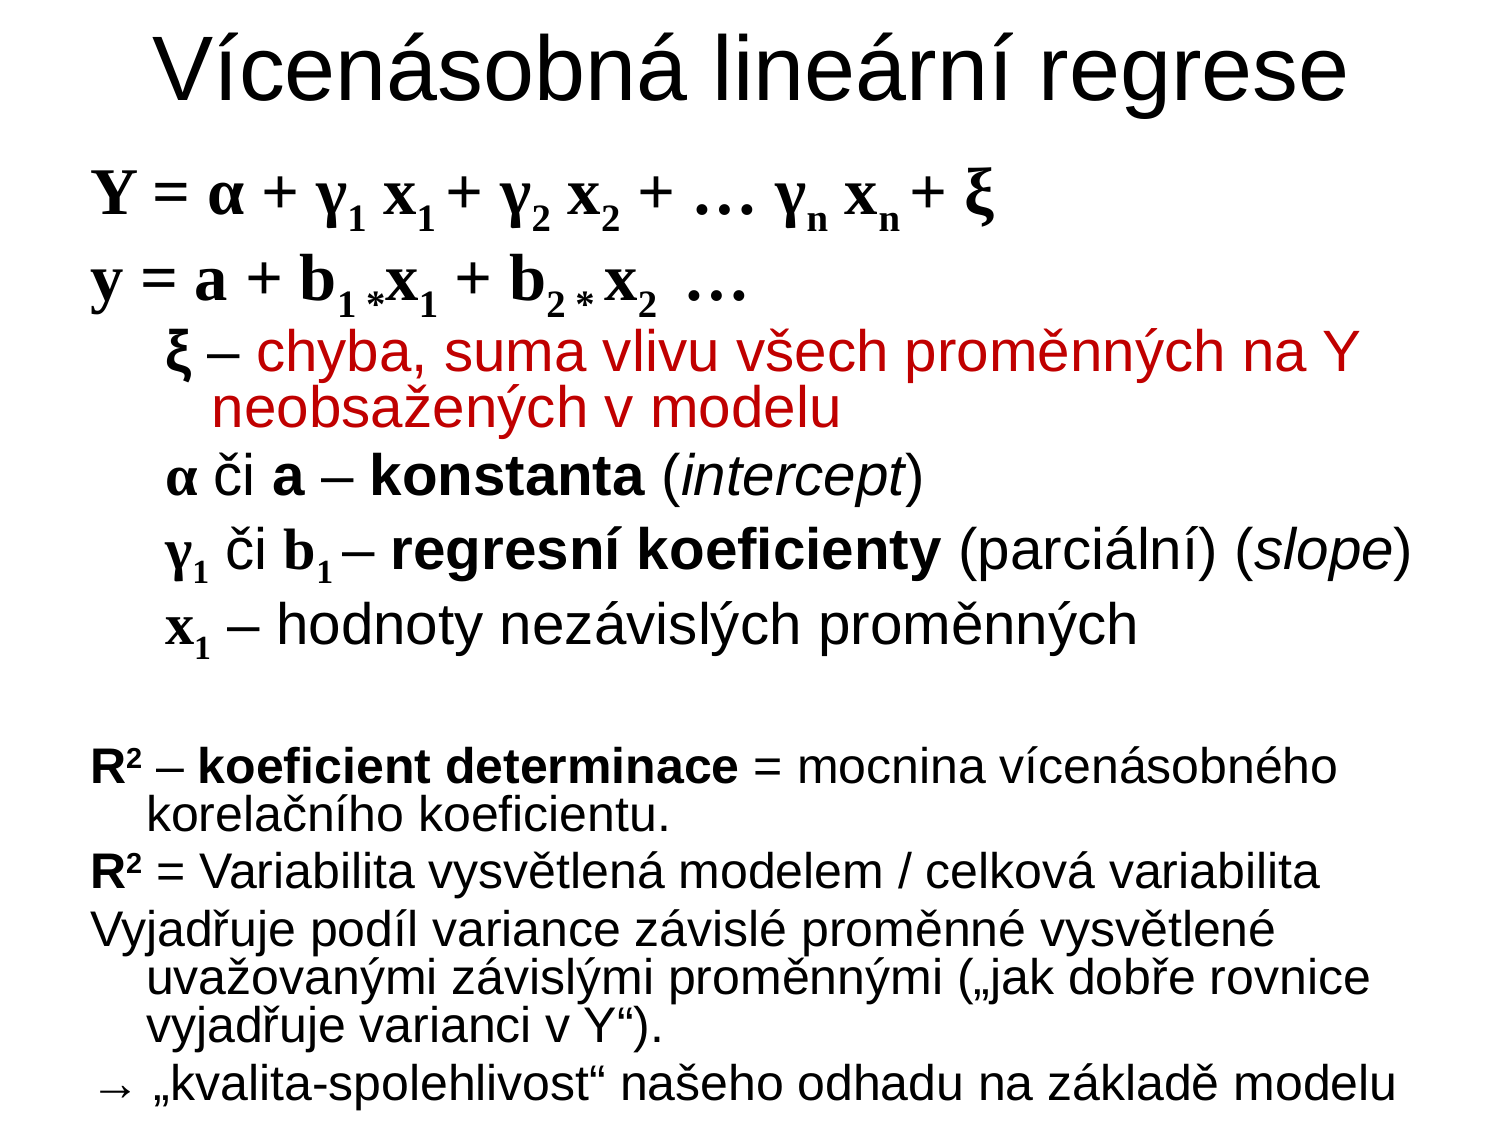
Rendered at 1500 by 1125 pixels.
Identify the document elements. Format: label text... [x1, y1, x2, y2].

title Vícenásobná lineární regrese [76, 0, 1427, 128]
list Y = α + γ1 x1 + γ2 x2 + … γn xn + ξ y = a + b1 *x1 + b2 * x2 … ξ – chyba, suma vlivu všech proměnných na Y neobsažených v modelu α či a – konstanta (intercept) γ1 či b1 – regresní koeficienty (parciální) (slope) x1 – hodnoty nezávislých proměnných R2 – koeficient determinace = mocnina vícenásobného korelačního koeficientu. R2 = Variabilita vysvětlená modelem / celková variabilita Vyjadřuje podíl variance závislé proměnné vysvětlené uvažovanými závislými proměnnými („jak dobře rovnice vyjadřuje varianci v Y“). → „kvalita-spolehlivost“ našeho odhadu na základě modelu [75, 148, 1447, 1071]
